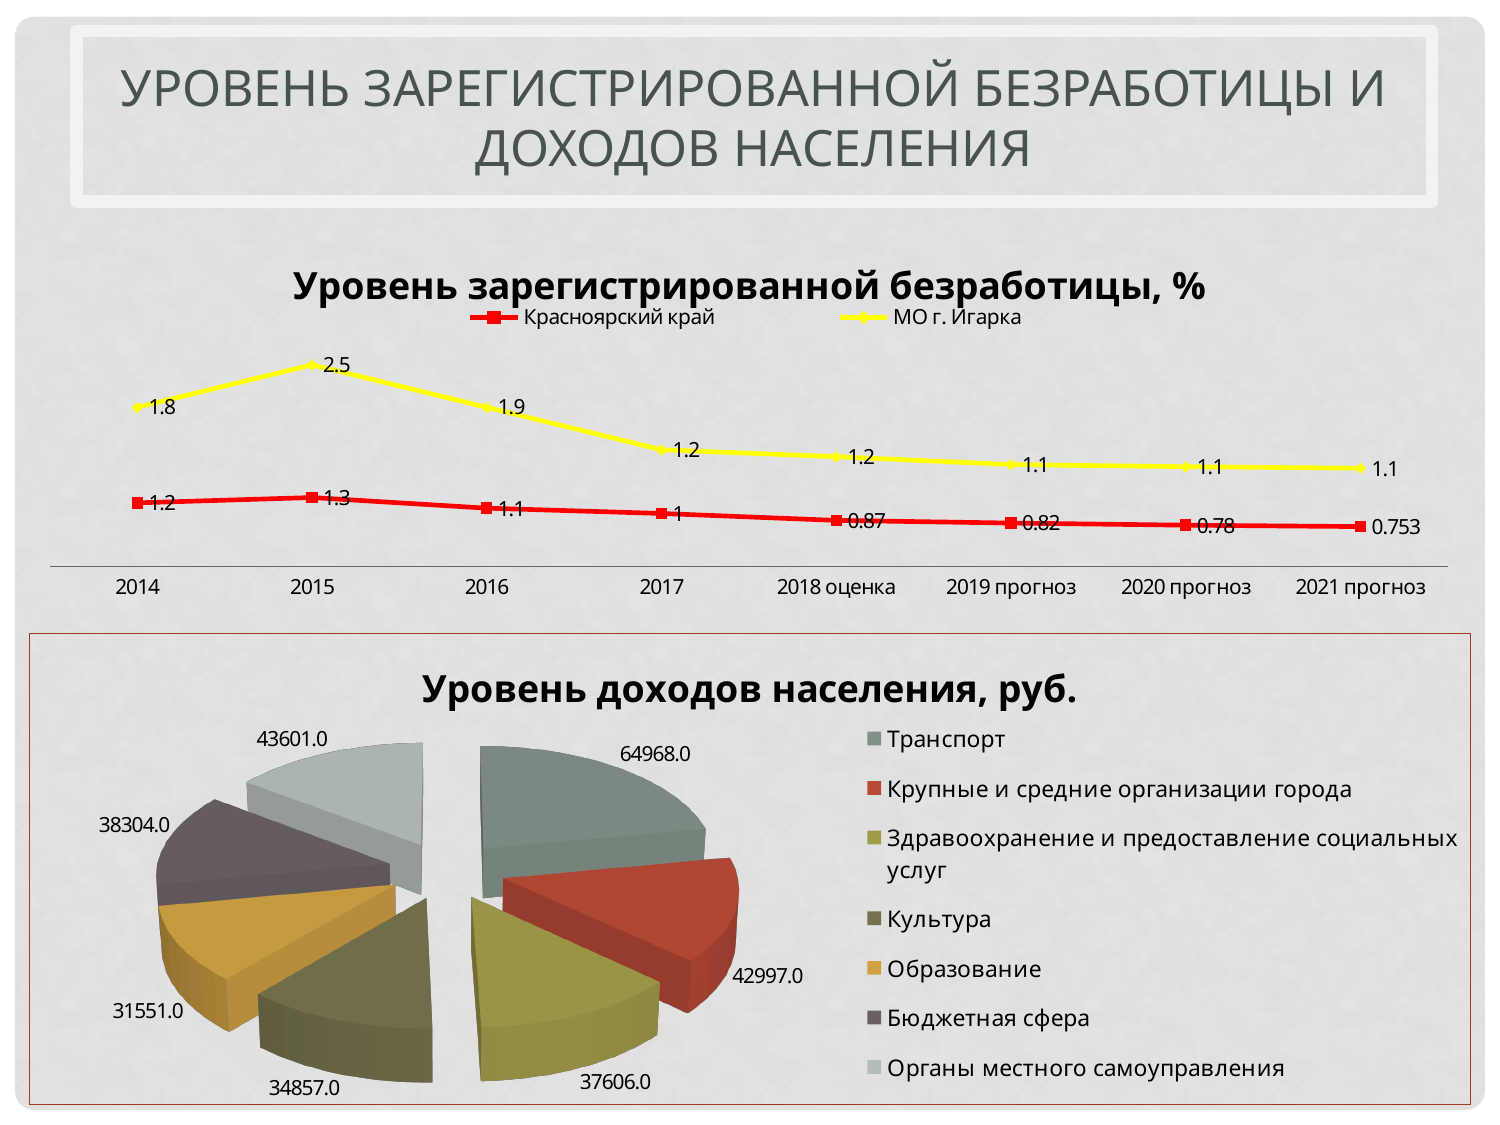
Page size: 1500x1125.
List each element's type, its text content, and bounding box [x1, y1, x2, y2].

title Уровень зарегистрированной безработицы и доходов населения [76, 30, 1432, 202]
chart [29, 231, 1471, 1106]
